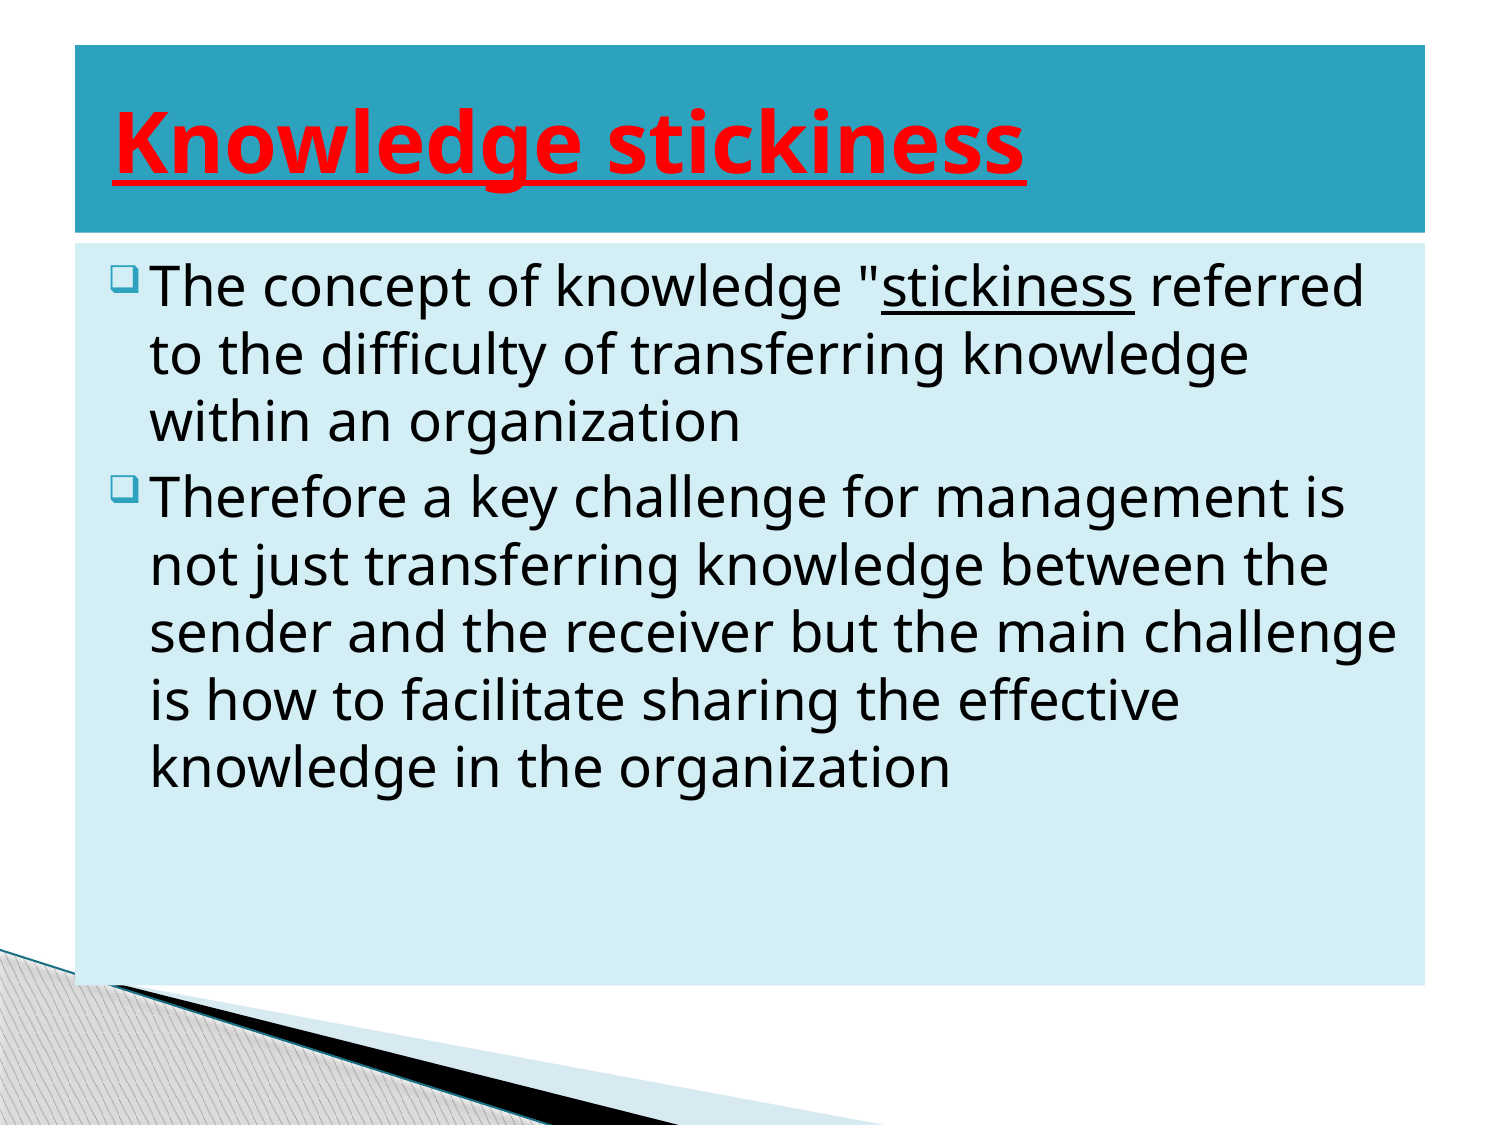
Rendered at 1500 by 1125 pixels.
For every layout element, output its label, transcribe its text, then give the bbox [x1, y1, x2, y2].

title Knowledge stickiness [75, 45, 1425, 233]
list The concept of knowledge "stickiness referred to the difficulty of transferring knowledge within an organization Therefore a key challenge for management is not just transferring knowledge between the sender and the receiver but the main challenge is how to facilitate sharing the effective knowledge in the organization [75, 243, 1425, 986]
